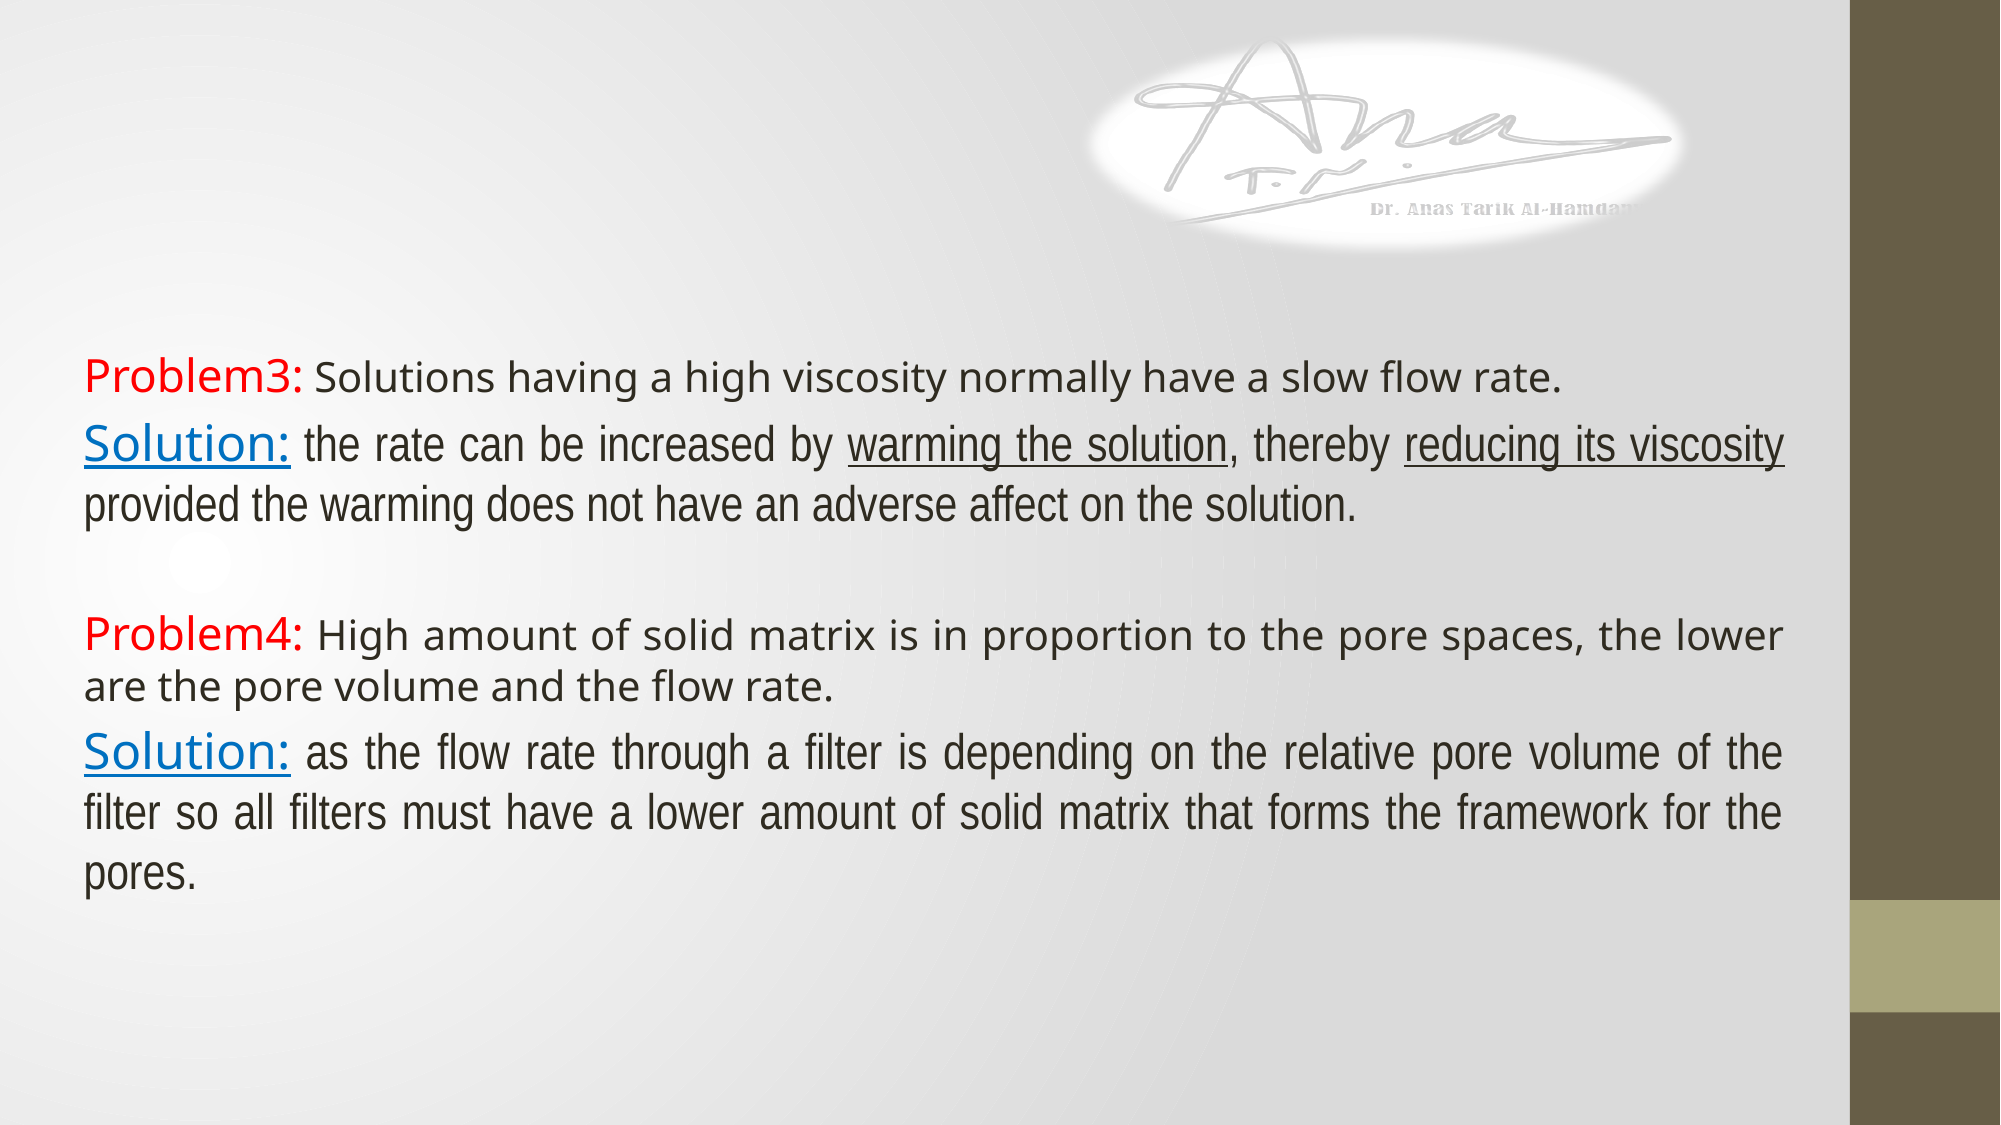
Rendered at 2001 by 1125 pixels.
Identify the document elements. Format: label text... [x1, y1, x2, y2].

picture [1074, 24, 1701, 263]
list Problem3: Solutions having a high viscosity normally have a slow flow rate. Solution: the rate can be increased by warming the solution, thereby reducing its viscosity provided the warming does not have an adverse affect on the solution. Problem4: High amount of solid matrix is in proportion to the pore spaces, the lower are the pore volume and the flow rate. Solution: as the flow rate through a filter is depending on the relative pore volume of the filter so all filters must have a lower amount of solid matrix that forms the framework for the pores. [68, 339, 1800, 969]
